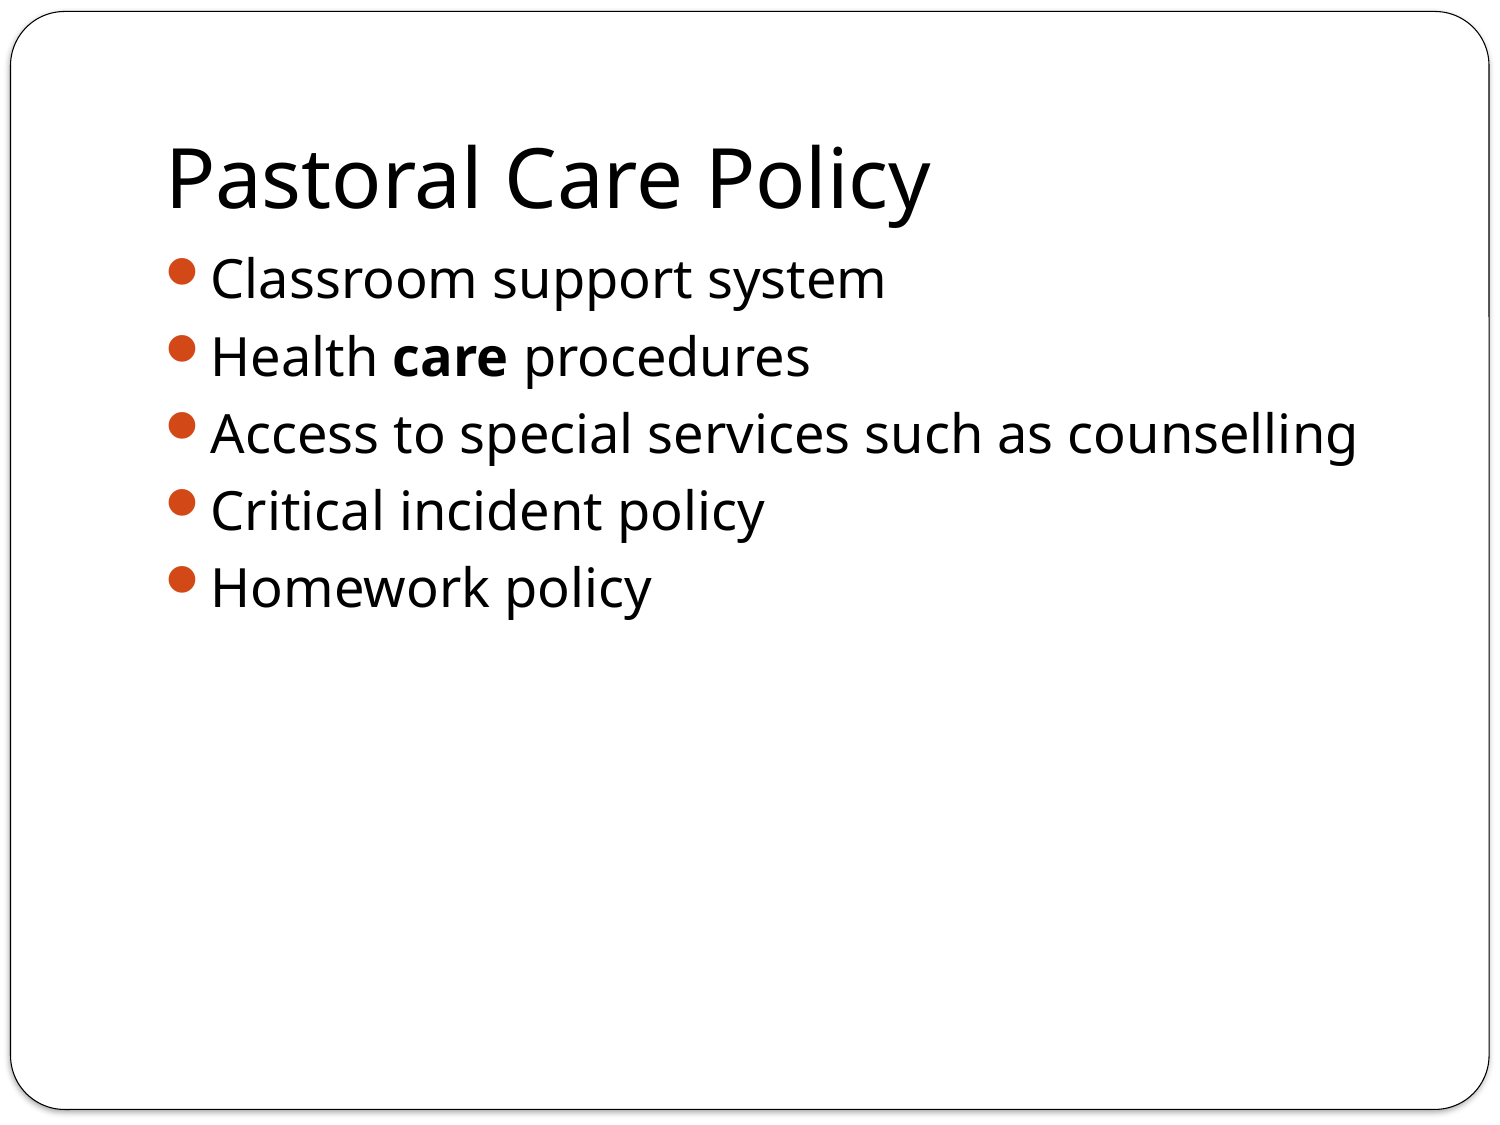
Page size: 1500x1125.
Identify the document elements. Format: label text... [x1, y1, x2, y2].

list Classroom support system Health care procedures Access to special services such as counselling Critical incident policy Homework policy [150, 237, 1425, 988]
title Pastoral Care Policy [150, 45, 1425, 233]
